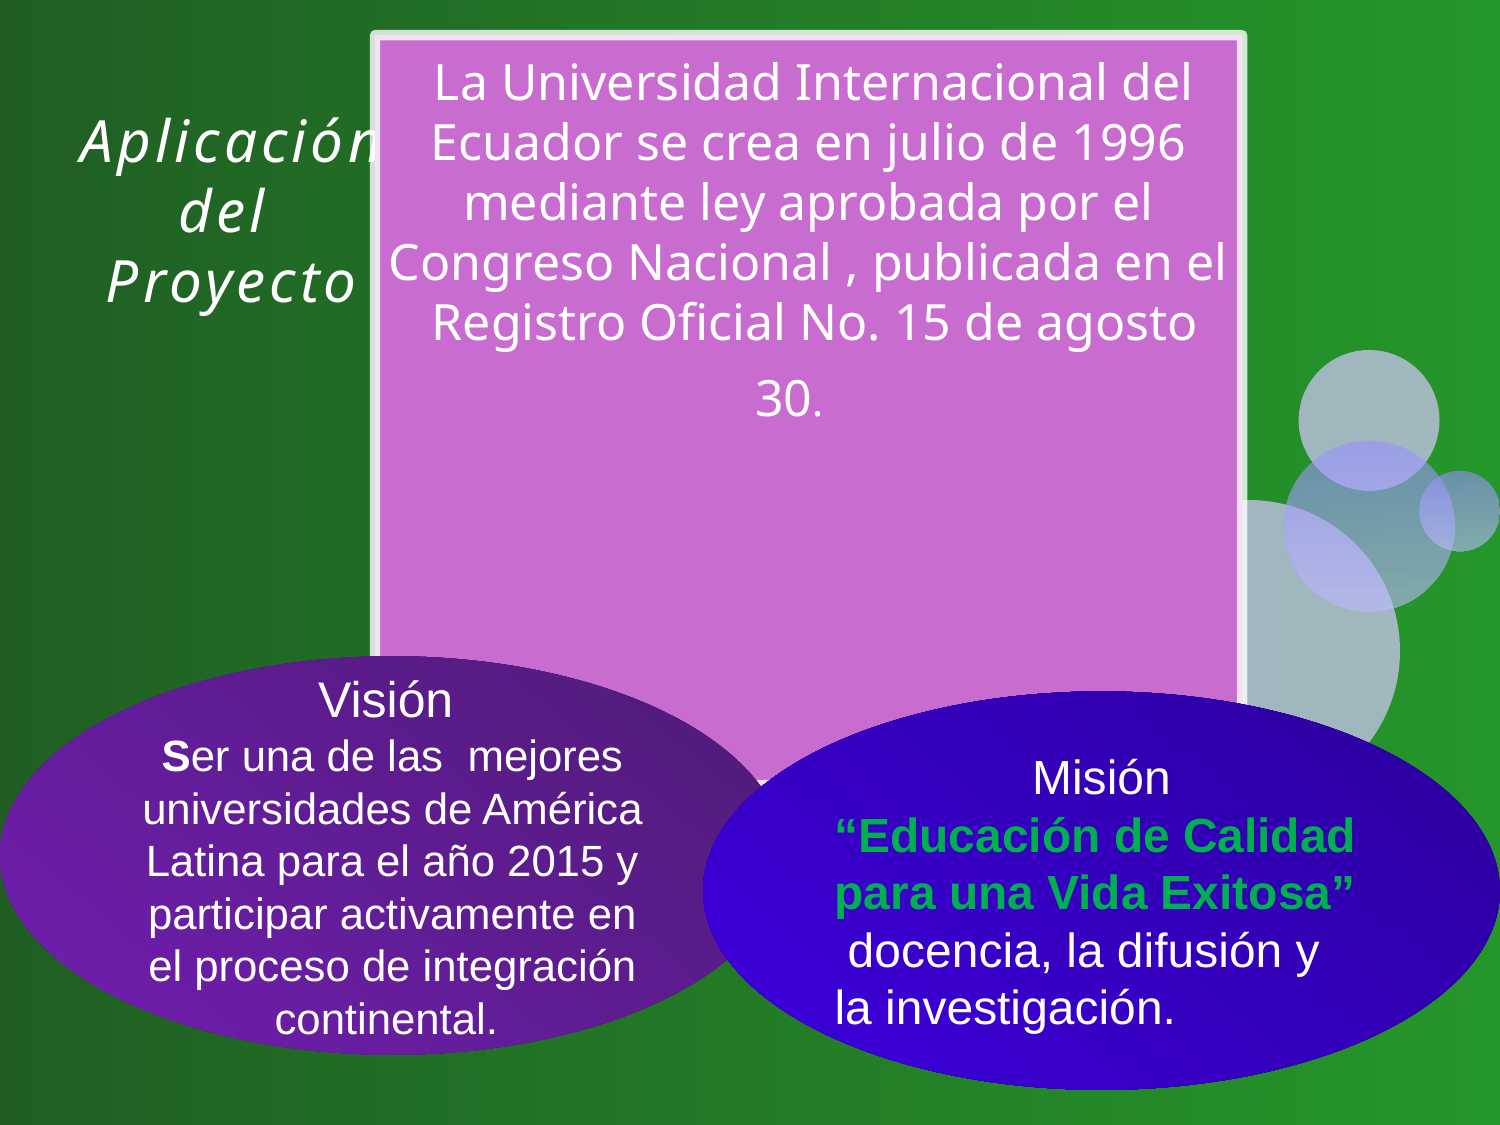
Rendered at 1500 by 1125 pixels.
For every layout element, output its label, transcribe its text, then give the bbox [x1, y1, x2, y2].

text_box Misión “Educación de Calidad para una Vida Exitosa” docencia, la difusión y la investigación. [703, 691, 1500, 1090]
list La Universidad Internacional del Ecuador se crea en julio de 1996 mediante ley aprobada por el Congreso Nacional , publicada en el Registro Oficial No. 15 de agosto 30. [370, 30, 1247, 786]
text_box Visión Ser una de las mejores universidades de América Latina para el año 2015 y participar activamente en el proceso de integración continental. [0, 656, 761, 1055]
title Aplicación del Proyecto [58, 46, 370, 422]
